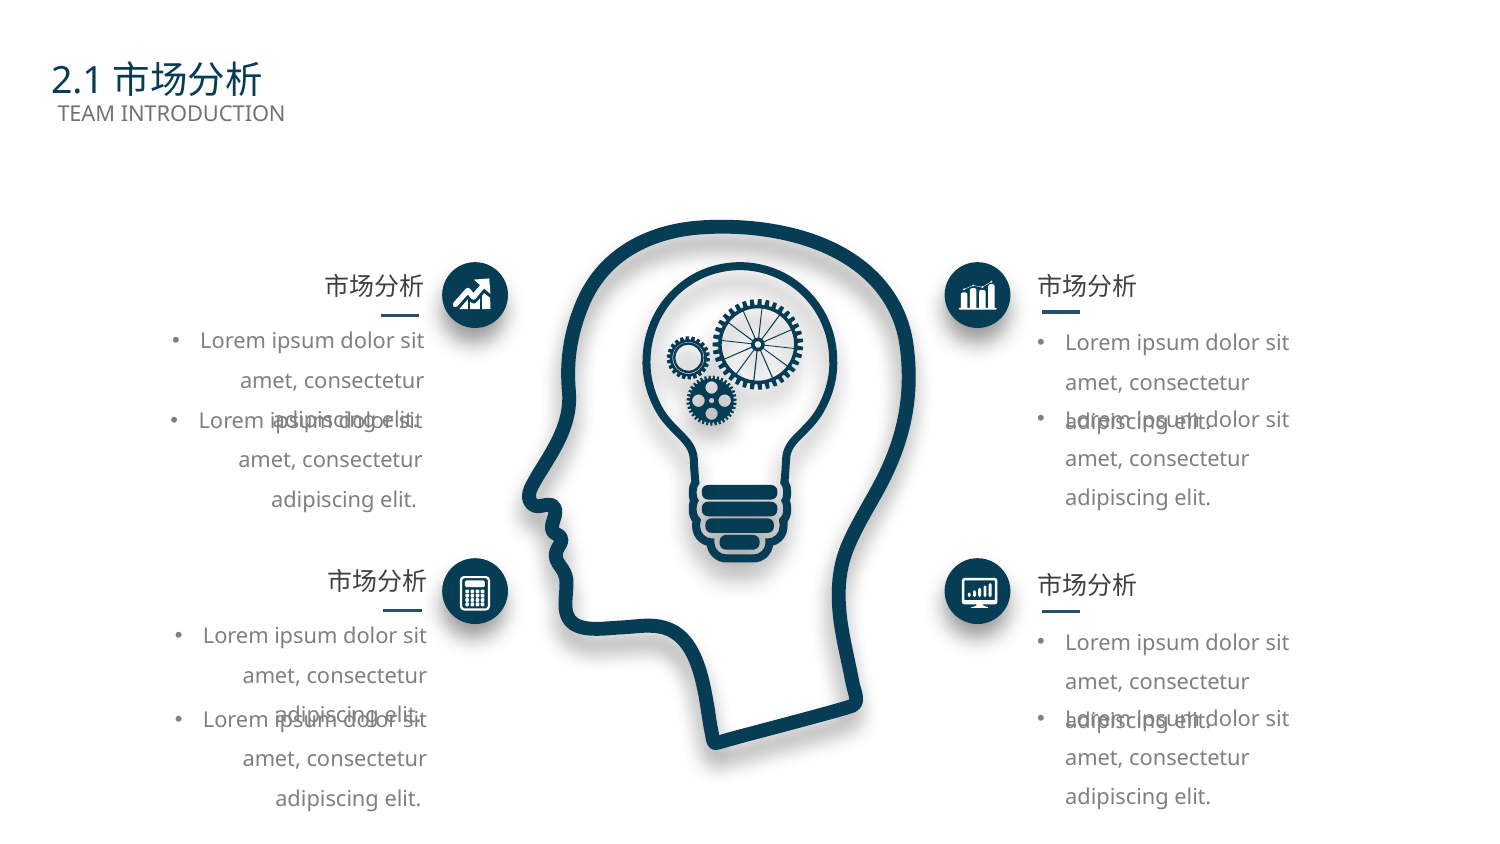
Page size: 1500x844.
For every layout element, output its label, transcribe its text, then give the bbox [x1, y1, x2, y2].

text_box Lorem ipsum dolor sit amet, consectetur adipiscing elit. [1022, 683, 1344, 817]
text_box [57, 44, 302, 134]
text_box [958, 280, 997, 310]
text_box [961, 577, 998, 608]
text_box Lorem ipsum dolor sit amet, consectetur adipiscing elit. [116, 386, 438, 519]
text_box Lorem ipsum dolor sit amet, consectetur adipiscing elit. [1022, 608, 1344, 683]
text_box Lorem ipsum dolor sit amet, consectetur adipiscing elit. [1022, 308, 1344, 384]
text_box Lorem ipsum dolor sit amet, consectetur adipiscing elit. [1022, 384, 1344, 518]
text_box [441, 261, 510, 330]
text_box [443, 557, 510, 626]
text_box Lorem ipsum dolor sit amet, consectetur adipiscing elit. [120, 685, 443, 818]
text_box 市场分析 [1022, 562, 1372, 608]
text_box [452, 278, 491, 310]
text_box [519, 219, 920, 750]
text_box 市场分析 [90, 263, 440, 308]
text_box Lorem ipsum dolor sit amet, consectetur adipiscing elit. [117, 308, 440, 440]
text_box 市场分析 [92, 558, 443, 603]
text_box 市场分析 [1022, 263, 1372, 308]
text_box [459, 575, 491, 611]
text_box [943, 261, 1012, 330]
text_box Lorem ipsum dolor sit amet, consectetur adipiscing elit. [120, 603, 443, 685]
text_box [943, 557, 1012, 626]
